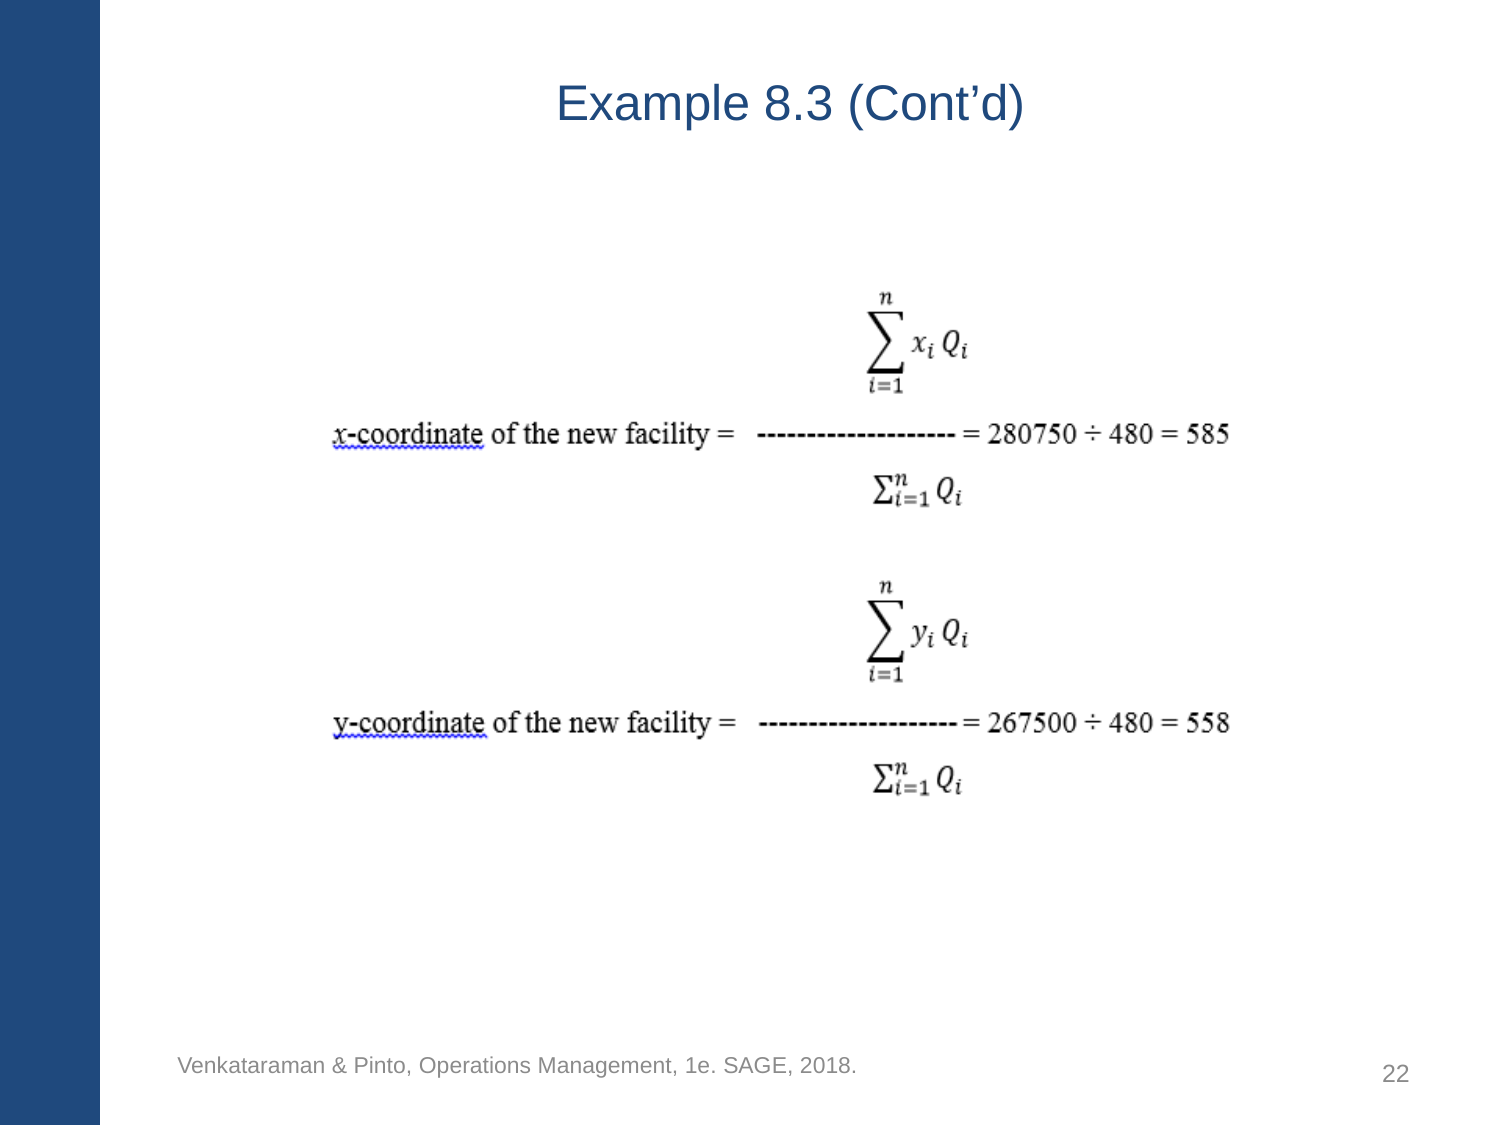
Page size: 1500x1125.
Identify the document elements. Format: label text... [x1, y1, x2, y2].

footer Venkataraman & Pinto, Operations Management, 1e. SAGE, 2018. [162, 1042, 1313, 1103]
slide_number 22 [1350, 1042, 1425, 1103]
picture [287, 237, 1294, 838]
title Example 8.3 (Cont’d) [159, 24, 1422, 175]
